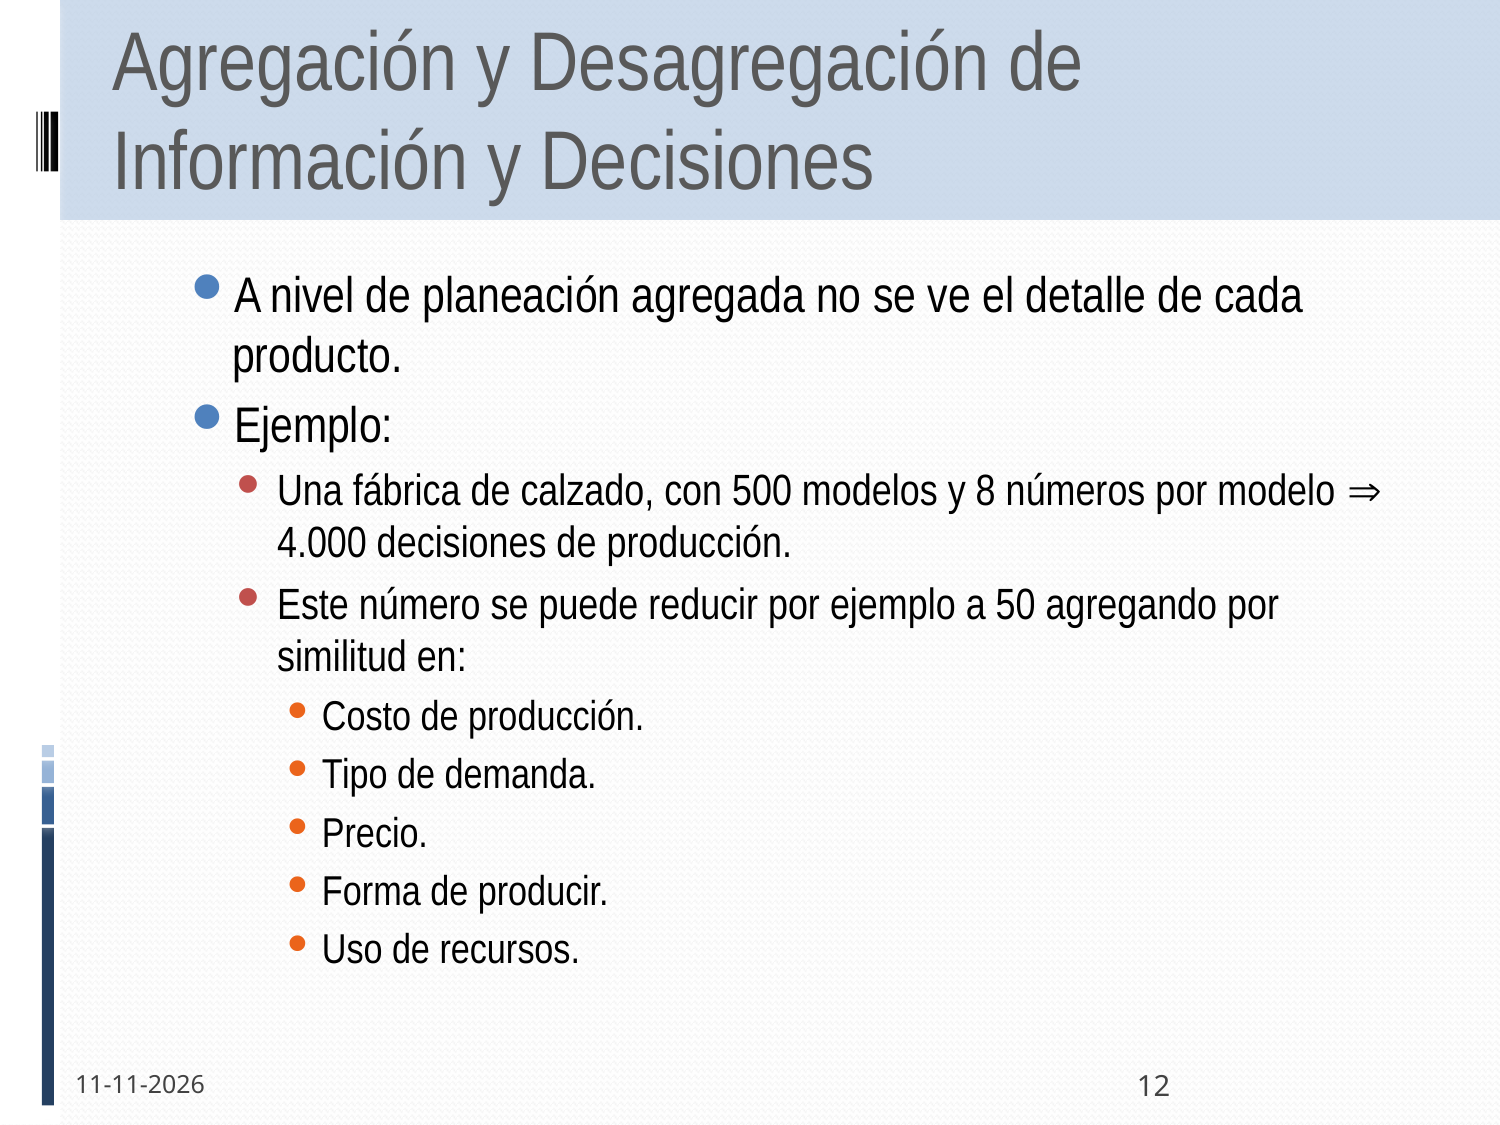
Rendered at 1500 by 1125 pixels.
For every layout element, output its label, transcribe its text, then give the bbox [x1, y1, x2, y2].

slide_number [75, 1042, 243, 1103]
list A nivel de planeación agregada no se ve el detalle de cada producto. Ejemplo: Una fábrica de calzado, con 500 modelos y 8 números por modelo  4.000 decisiones de producción. Este número se puede reducir por ejemplo a 50 agregando por similitud en: Costo de producción. Tipo de demanda. Precio. Forma de producir. Uso de recursos. [111, 255, 1436, 1038]
title Agregación y Desagregación de Información y Decisiones [111, 18, 1436, 207]
slide_number 12 [1045, 1046, 1171, 1107]
